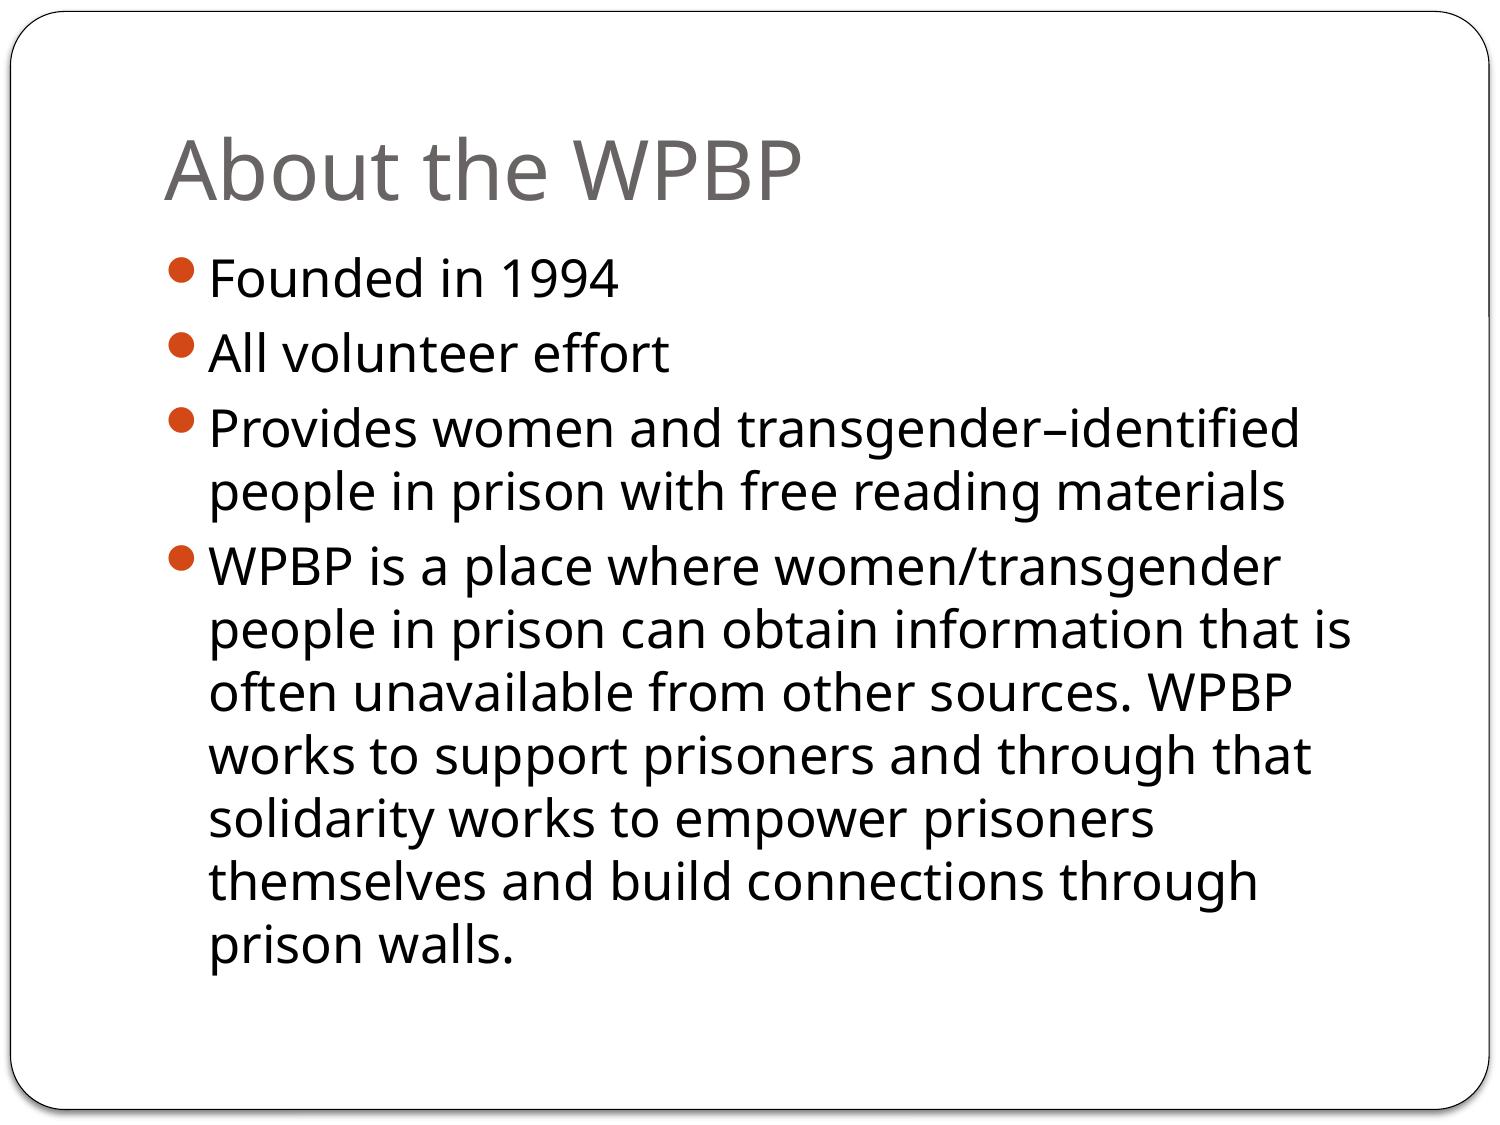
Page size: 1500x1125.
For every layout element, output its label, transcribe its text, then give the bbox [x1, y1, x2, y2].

list Founded in 1994 All volunteer effort Provides women and transgender–identified people in prison with free reading materials WPBP is a place where women/transgender people in prison can obtain information that is often unavailable from other sources. WPBP works to support prisoners and through that solidarity works to empower prisoners themselves and build connections through prison walls. [150, 237, 1425, 988]
title About the WPBP [150, 45, 1425, 233]
